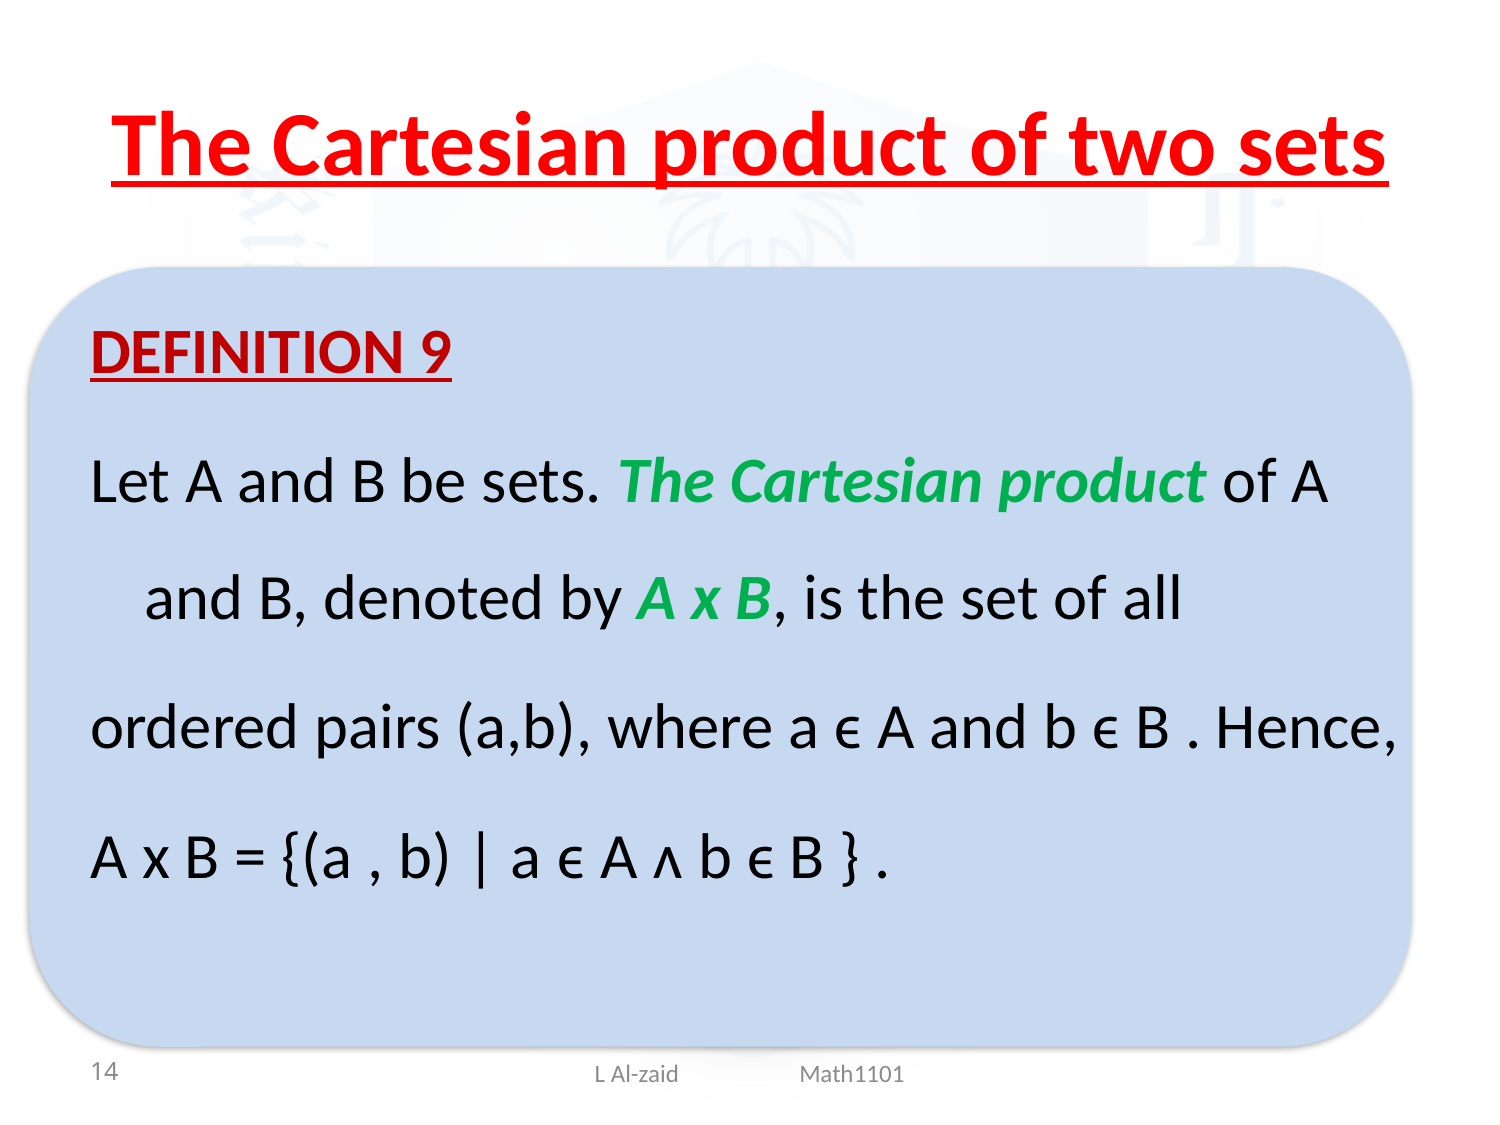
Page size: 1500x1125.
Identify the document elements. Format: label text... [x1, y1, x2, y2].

title The Cartesian product of two sets [75, 45, 1425, 233]
text_box [29, 298, 1377, 1047]
slide_number 14 [75, 1042, 425, 1103]
list DEFINITION 9 Let A and B be sets. The Cartesian product of A and B, denoted by A x B, is the set of all ordered pairs (a,b), where a ϵ A and b ϵ B . Hence, A x B = {(a , b) | a ϵ A ᴧ b ϵ B } . [75, 262, 1425, 1005]
footer L Al-zaid Math1101 [512, 1042, 988, 1103]
